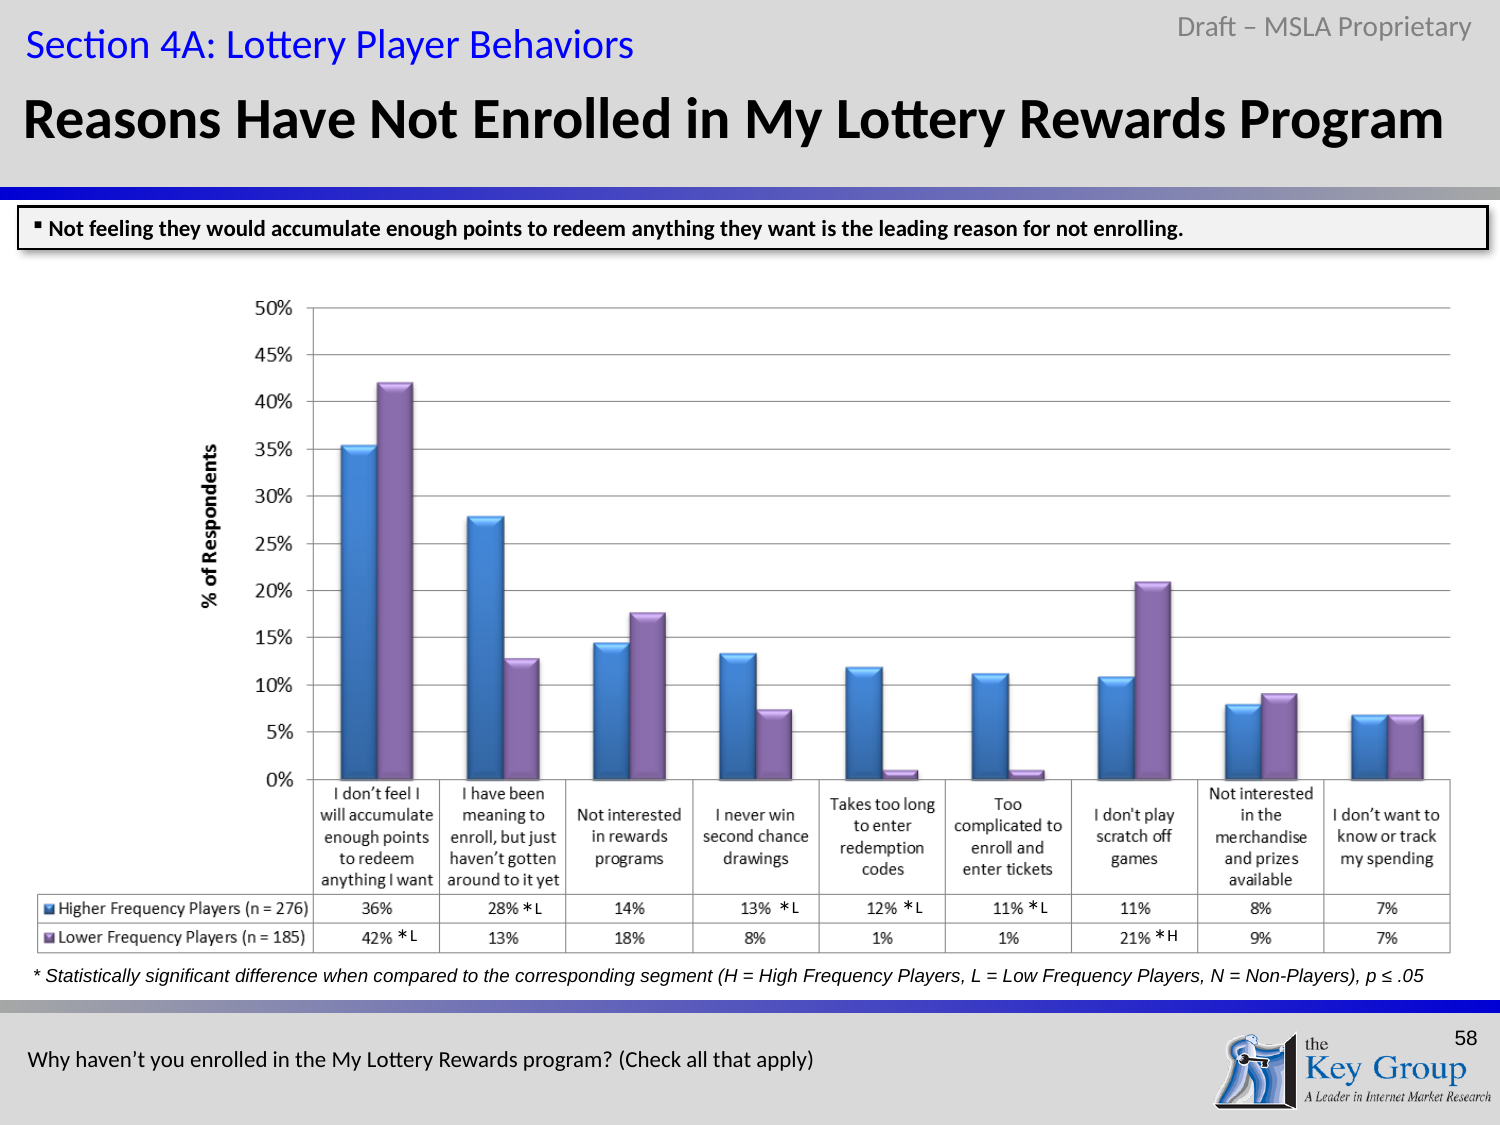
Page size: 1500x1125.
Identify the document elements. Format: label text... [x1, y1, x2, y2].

table_cell 47% [920, 188, 925, 200]
list Why haven’t you enrolled in the My Lottery Rewards program? (Check all that apply) [12, 1037, 1188, 1086]
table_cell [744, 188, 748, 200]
picture [0, 283, 1475, 964]
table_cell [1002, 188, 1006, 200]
text_box Draft – MSLA Proprietary [1162, 0, 1500, 50]
list Section 4A: Lottery Player Behaviors [10, 9, 1500, 72]
list Reasons Have Not Enrolled in My Lottery Rewards Program [8, 72, 1500, 161]
text_box Not feeling they would accumulate enough points to redeem anything they want is the leading reason for not enrolling. [18, 206, 1488, 249]
picture [1212, 1017, 1500, 1111]
text_box * Statistically significant difference when compared to the corresponding segment (H = High Frequency Players, L = Low Frequency Players, N = Non-Players), p ≤ .05 [0, 970, 1438, 1016]
